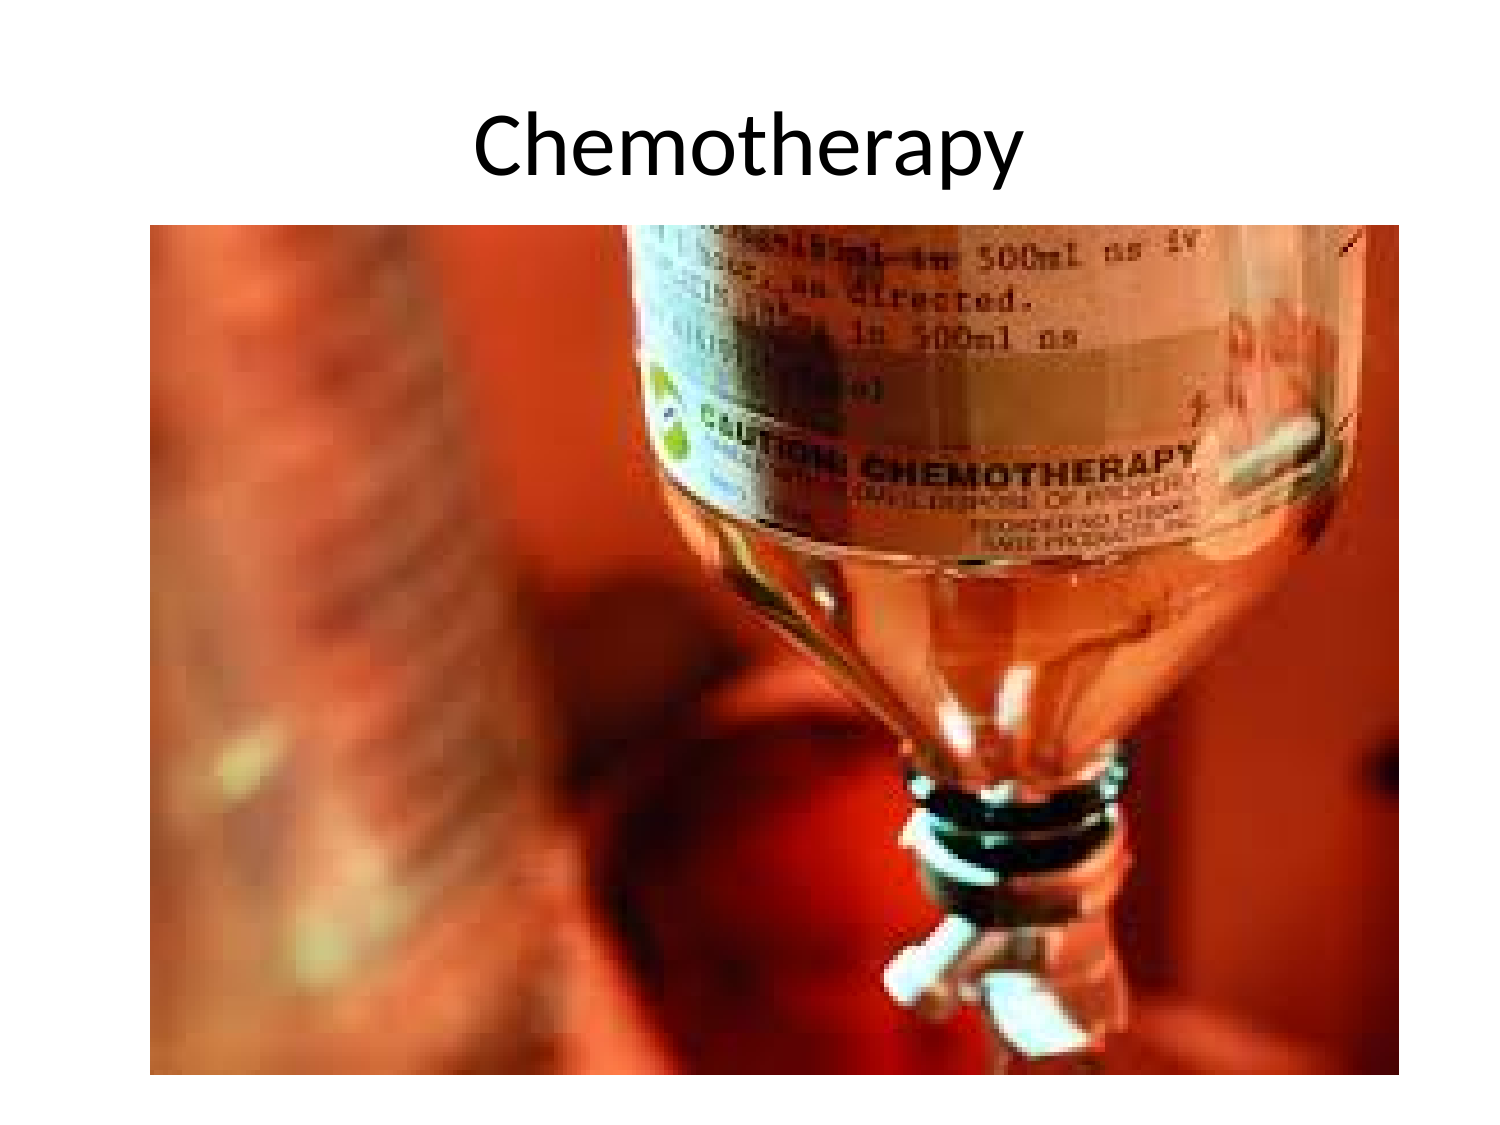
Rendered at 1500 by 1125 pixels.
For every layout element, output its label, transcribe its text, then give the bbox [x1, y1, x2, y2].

title Chemotherapy [75, 45, 1425, 233]
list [149, 225, 1399, 1076]
